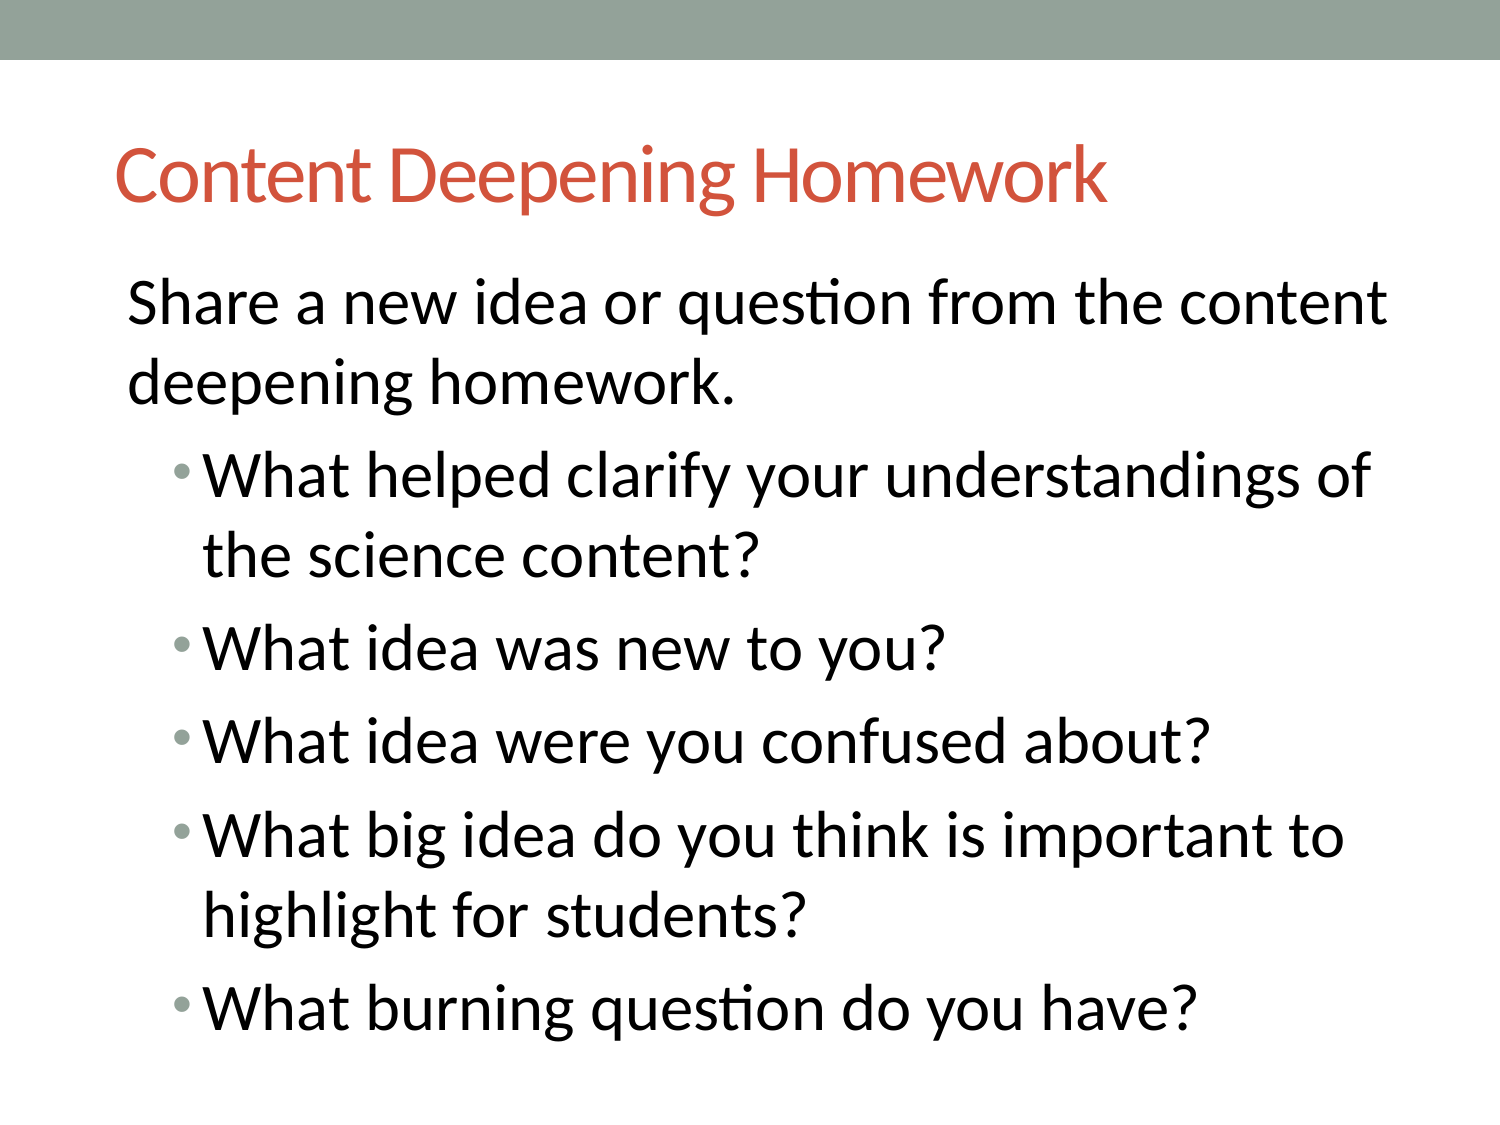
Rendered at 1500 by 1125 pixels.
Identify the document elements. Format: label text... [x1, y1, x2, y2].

list Share a new idea or question from the content deepening homework. What helped clarify your understandings of the science content? What idea was new to you? What idea were you confused about? What big idea do you think is important to highlight for students? What burning question do you have? [112, 249, 1425, 1050]
title Content Deepening Homework [99, 87, 1425, 250]
